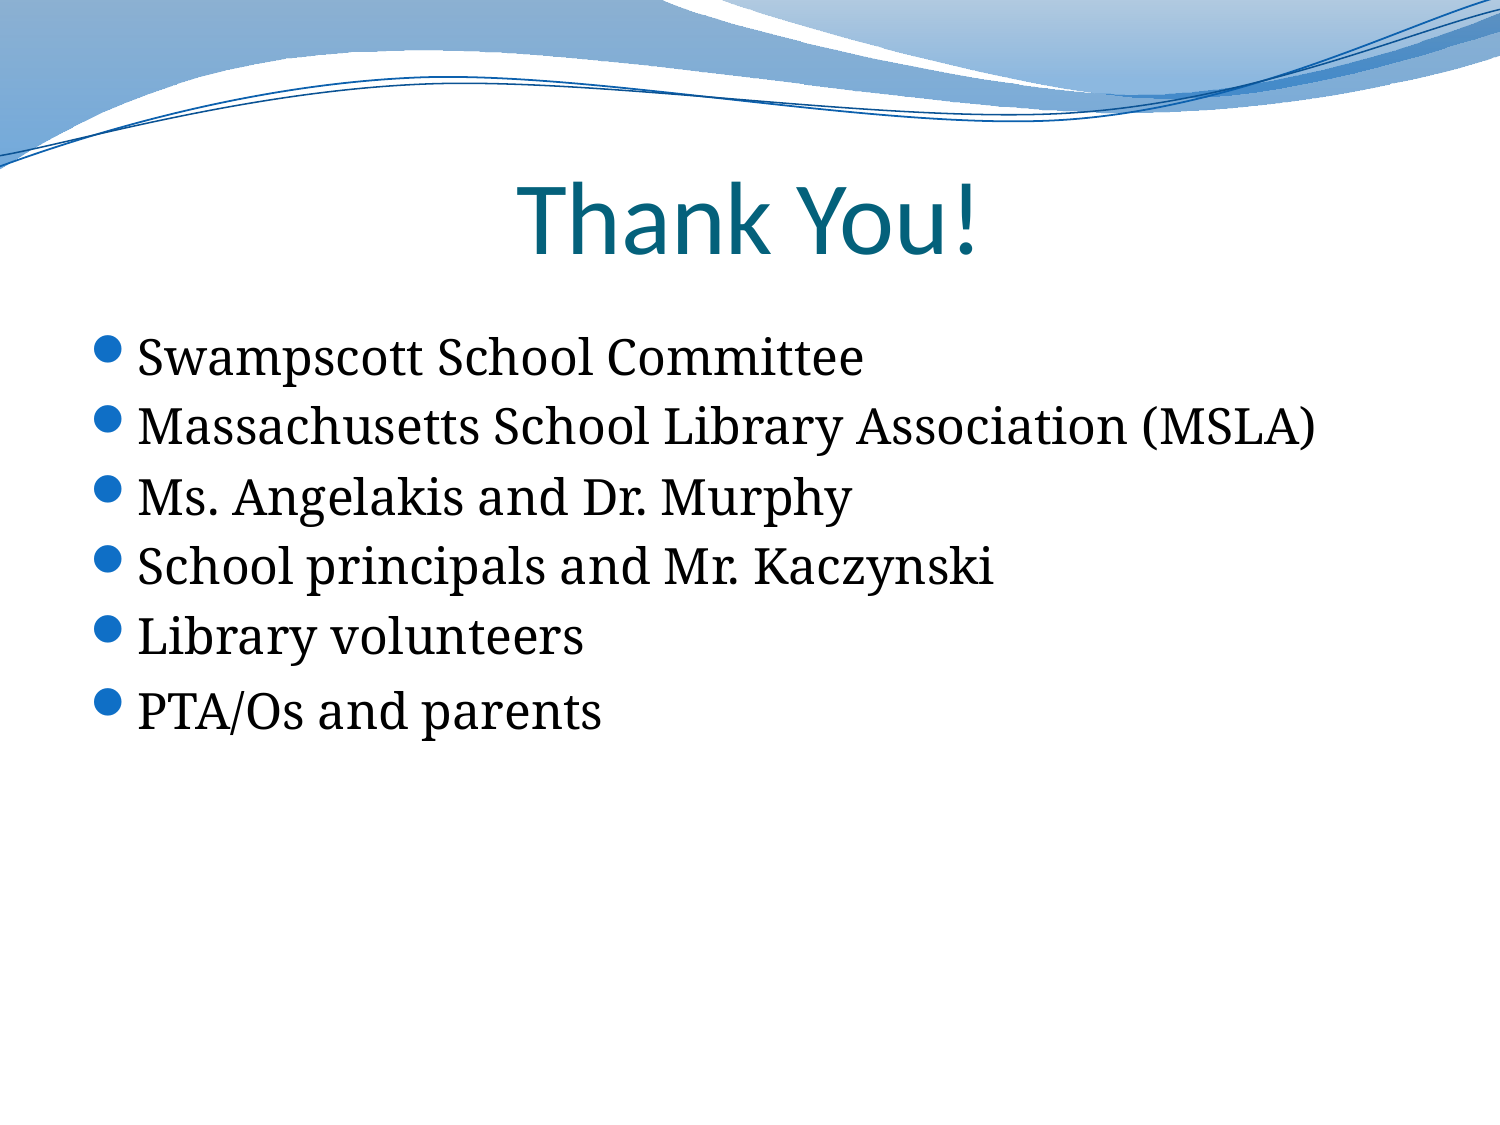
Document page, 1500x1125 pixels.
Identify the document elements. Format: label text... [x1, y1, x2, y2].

title Thank You! [0, 87, 1500, 276]
list Swampscott School Committee Massachusetts School Library Association (MSLA) Ms. Angelakis and Dr. Murphy School principals and Mr. Kaczynski Library volunteers PTA/Os and parents [74, 317, 1426, 1038]
